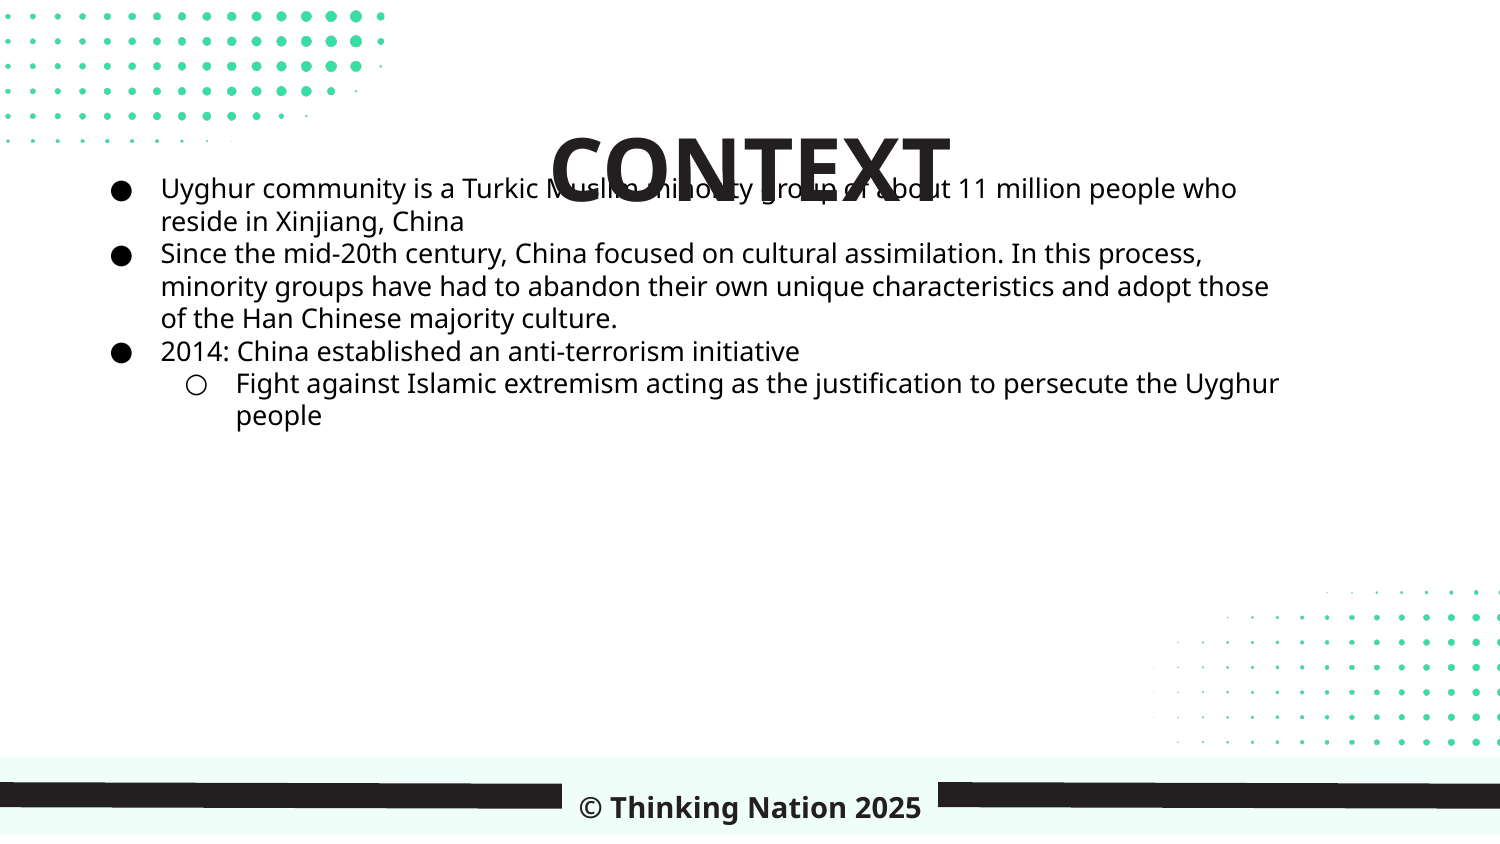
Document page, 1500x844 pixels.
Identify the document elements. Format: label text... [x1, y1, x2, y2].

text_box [0, 756, 1500, 835]
text_box [1128, 590, 1500, 755]
text_box Uyghur community is a Turkic Muslim minority group of about 11 million people who reside in Xinjiang, China Since the mid-20th century, China focused on cultural assimilation. In this process, minority groups have had to abandon their own unique characteristics and adopt those of the Han Chinese majority culture. 2014: China established an anti-terrorism initiative Fight against Islamic extremism acting as the justification to persecute the Uyghur people [85, 171, 1301, 432]
text_box CONTEXT [209, 71, 1291, 219]
text_box [0, 0, 385, 144]
